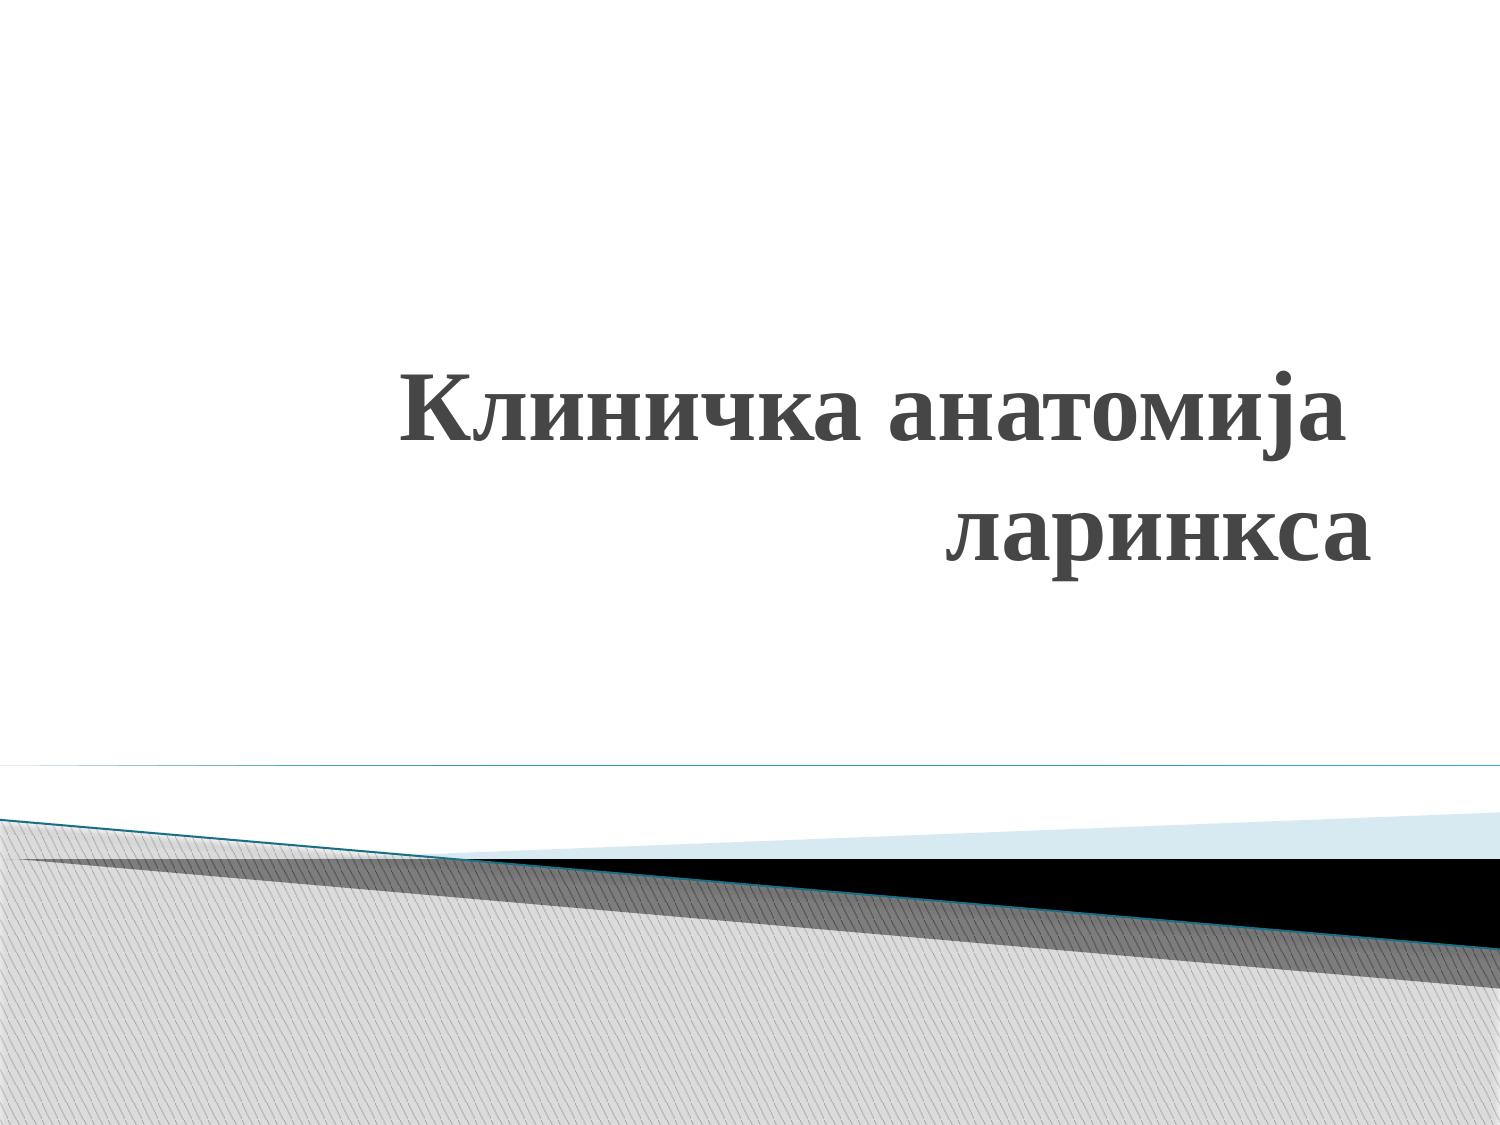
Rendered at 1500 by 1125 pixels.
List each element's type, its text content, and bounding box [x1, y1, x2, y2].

picture [5, 859, 1500, 989]
title Клиничка анатомија ларинкса [112, 287, 1388, 588]
